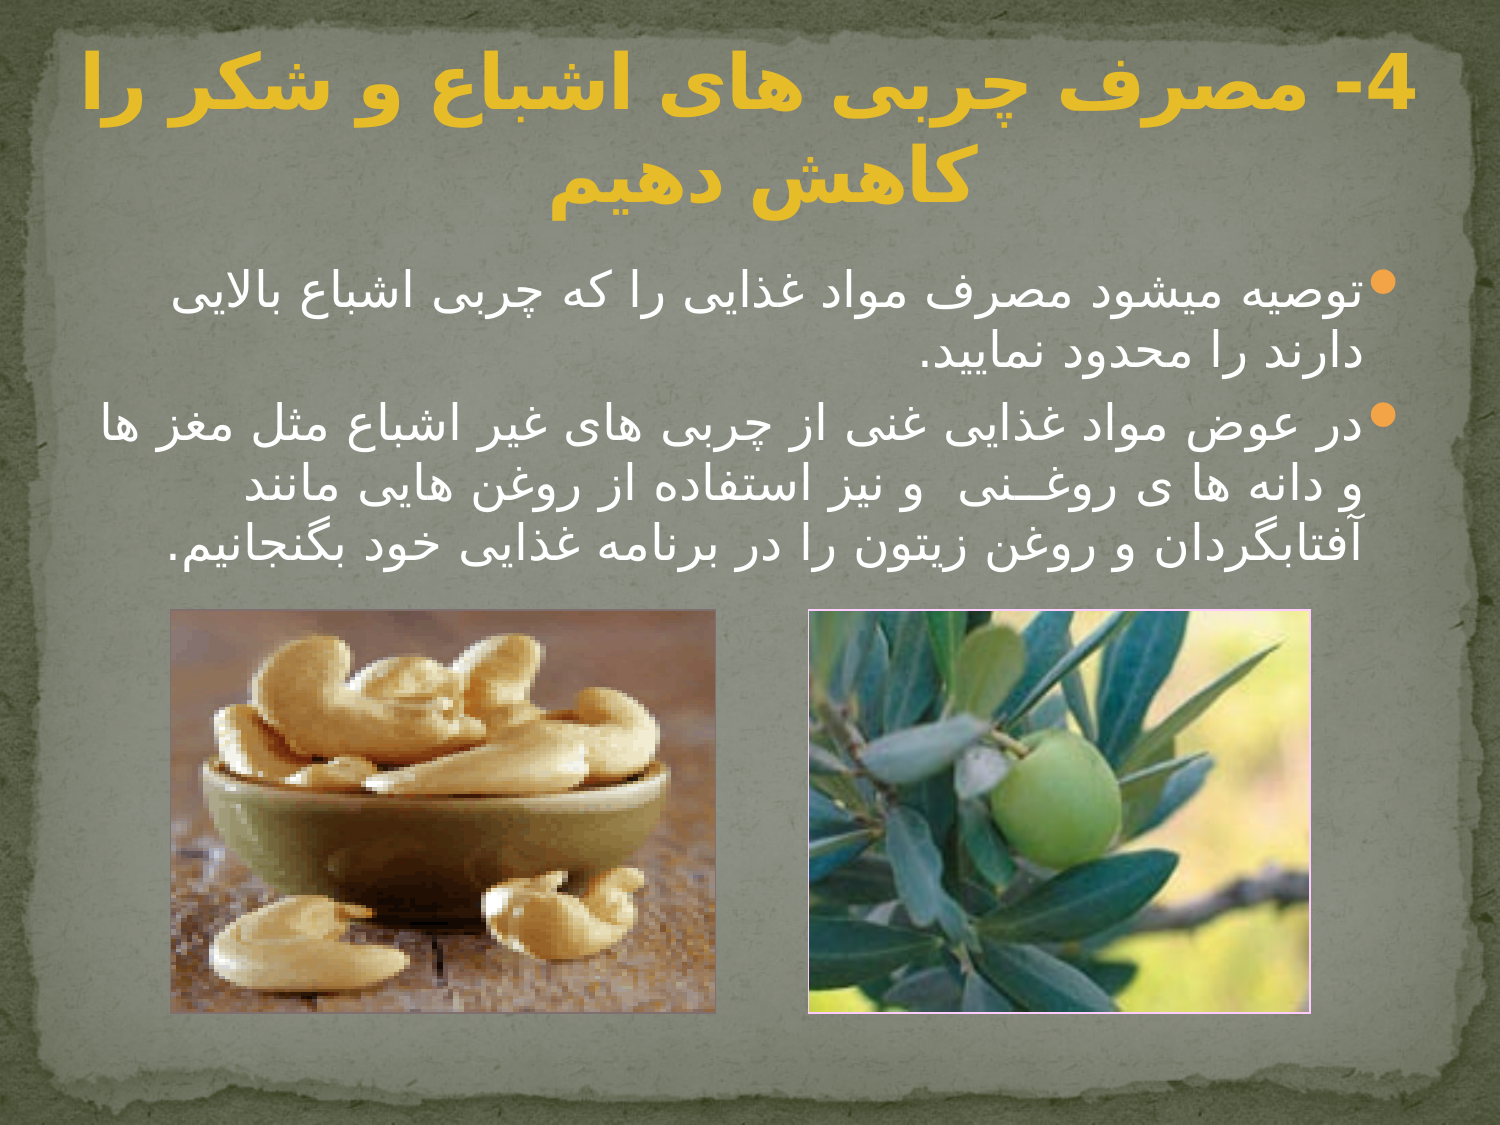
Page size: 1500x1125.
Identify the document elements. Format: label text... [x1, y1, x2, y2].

picture [809, 611, 1309, 1012]
picture [171, 611, 715, 1012]
title 4- مصرف چربی های اشباع و شکر را کاهش دهیم [49, 24, 1451, 225]
list توصیه میشود مصرف مواد غذایی را که چربی اشباع بالایی دارند را محدود نمایید. در عوض مواد غذایی غنی از چربی های غیر اشباع مثل مغز ها و دانه ها ی روغــنی و نیز استفاده از روغن هایی مانند آفتابگردان و روغن زیتون را در برنامه غذایی خود بگنجانیم. [74, 249, 1426, 1063]
